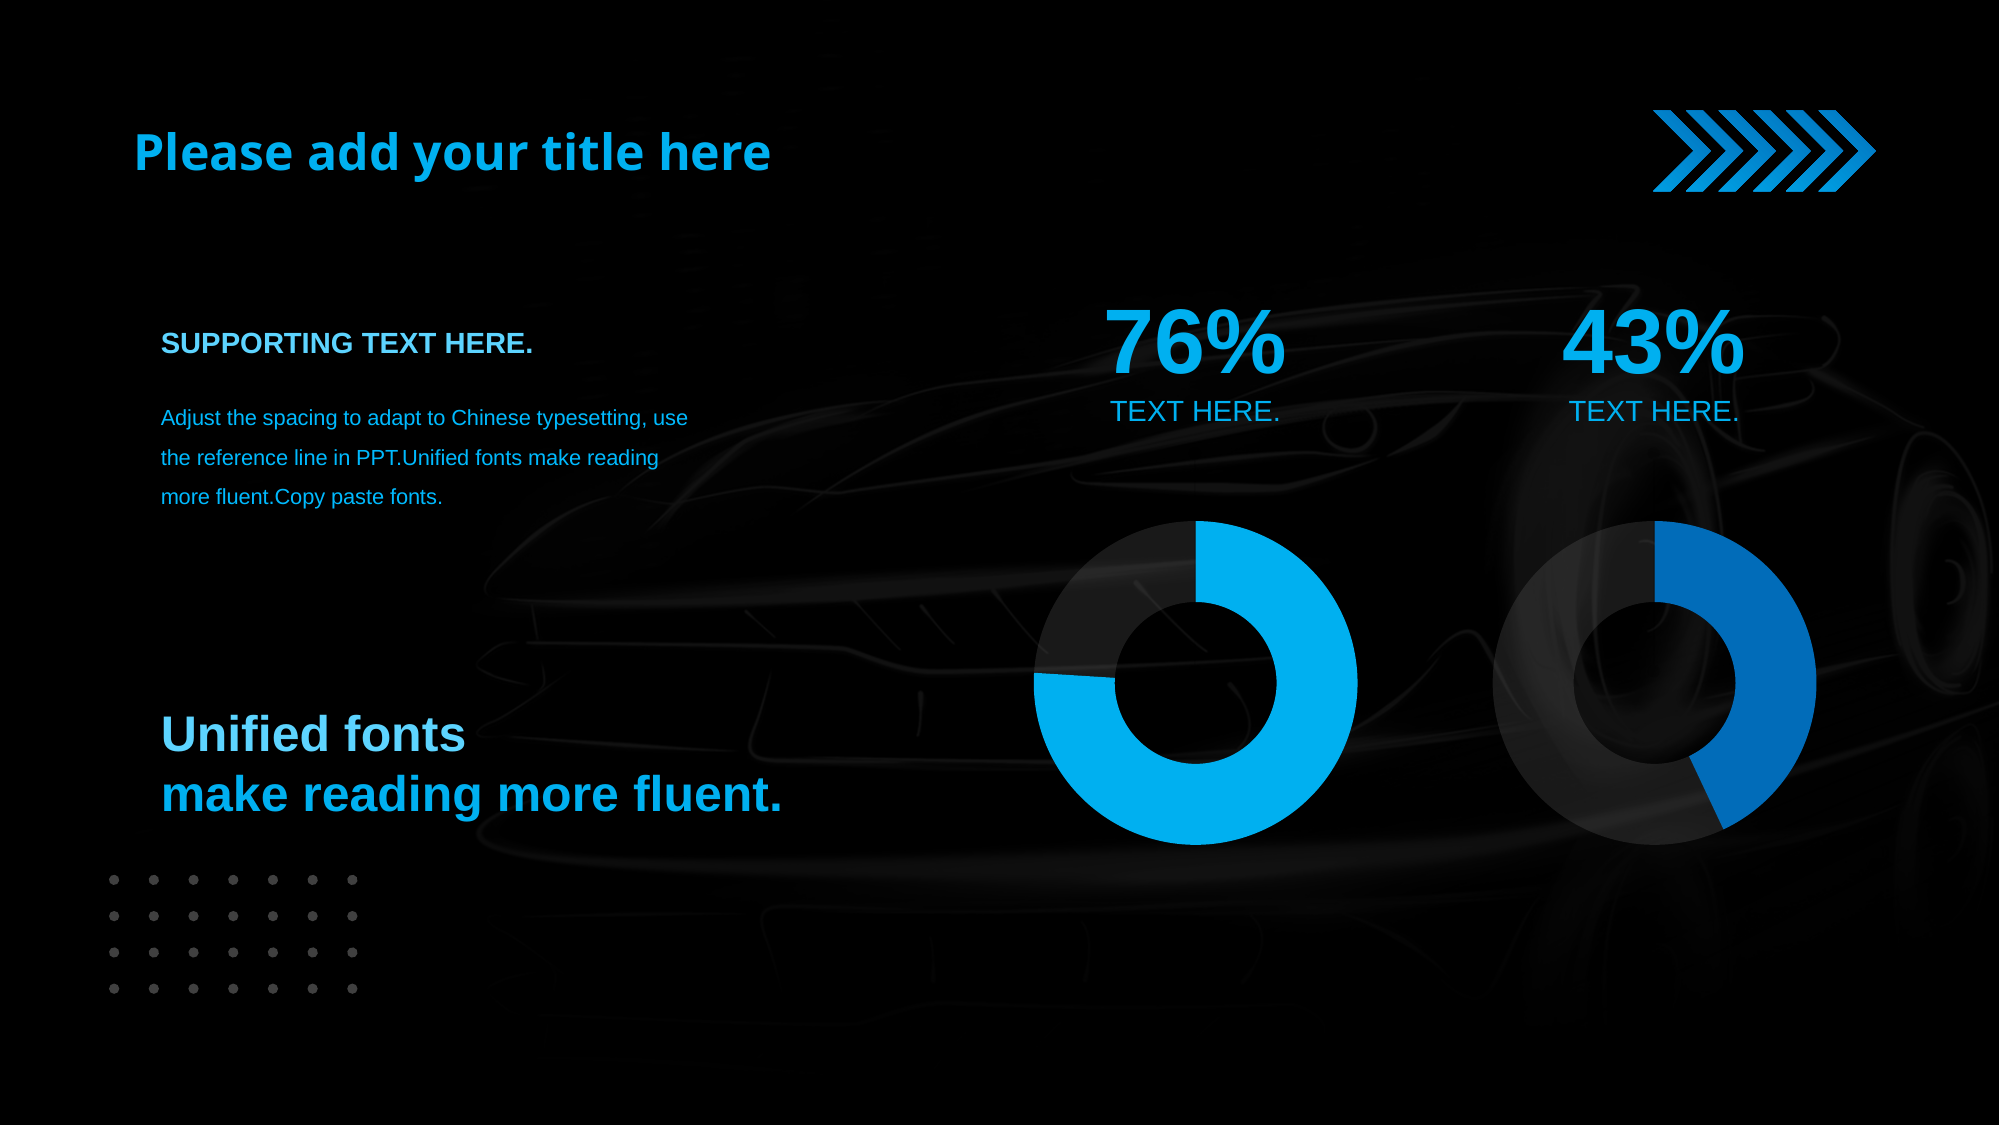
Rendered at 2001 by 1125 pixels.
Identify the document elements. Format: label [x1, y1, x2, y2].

text_box [146, 273, 1854, 852]
